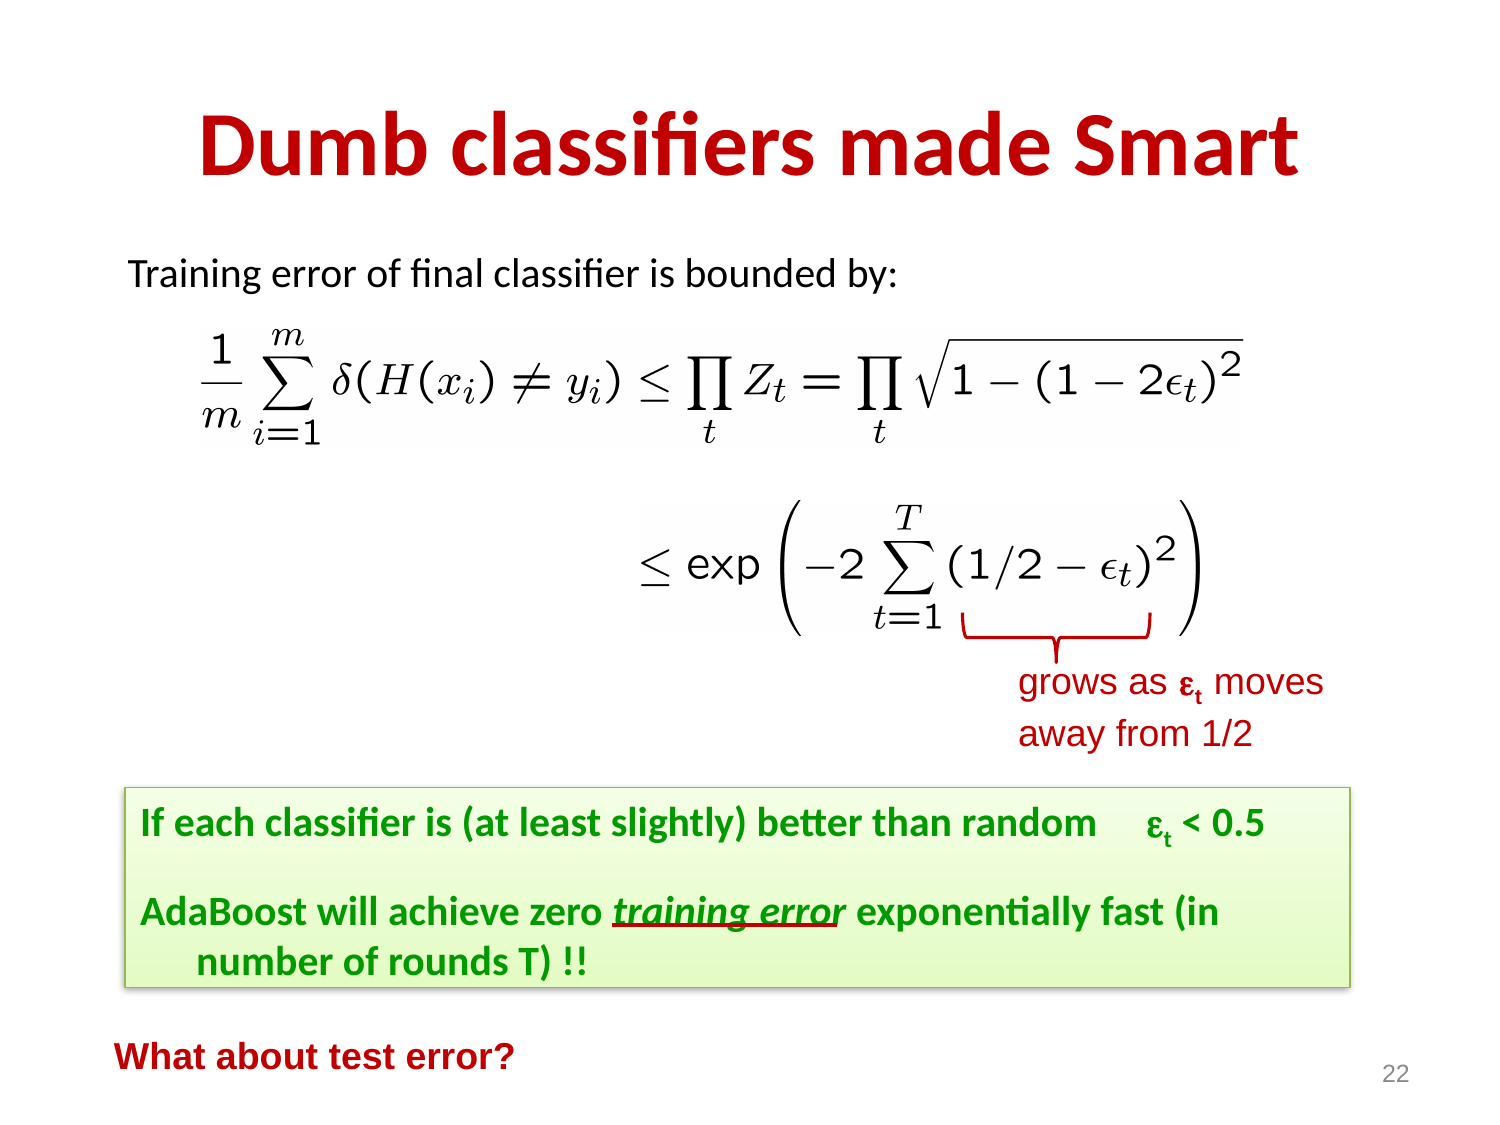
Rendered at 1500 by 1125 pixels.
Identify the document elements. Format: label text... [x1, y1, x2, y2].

slide_number 22 [1074, 1042, 1425, 1103]
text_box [637, 499, 1344, 757]
text_box What about test error? [99, 1024, 588, 1085]
picture [199, 327, 1245, 447]
title Dumb classifiers made Smart [75, 45, 1425, 233]
text_box If each classifier is (at least slightly) better than random t < 0.5 AdaBoost will achieve zero training error exponentially fast (in number of rounds T) !! [124, 787, 1351, 988]
list Training error of final classifier is bounded by: [112, 244, 1413, 1107]
